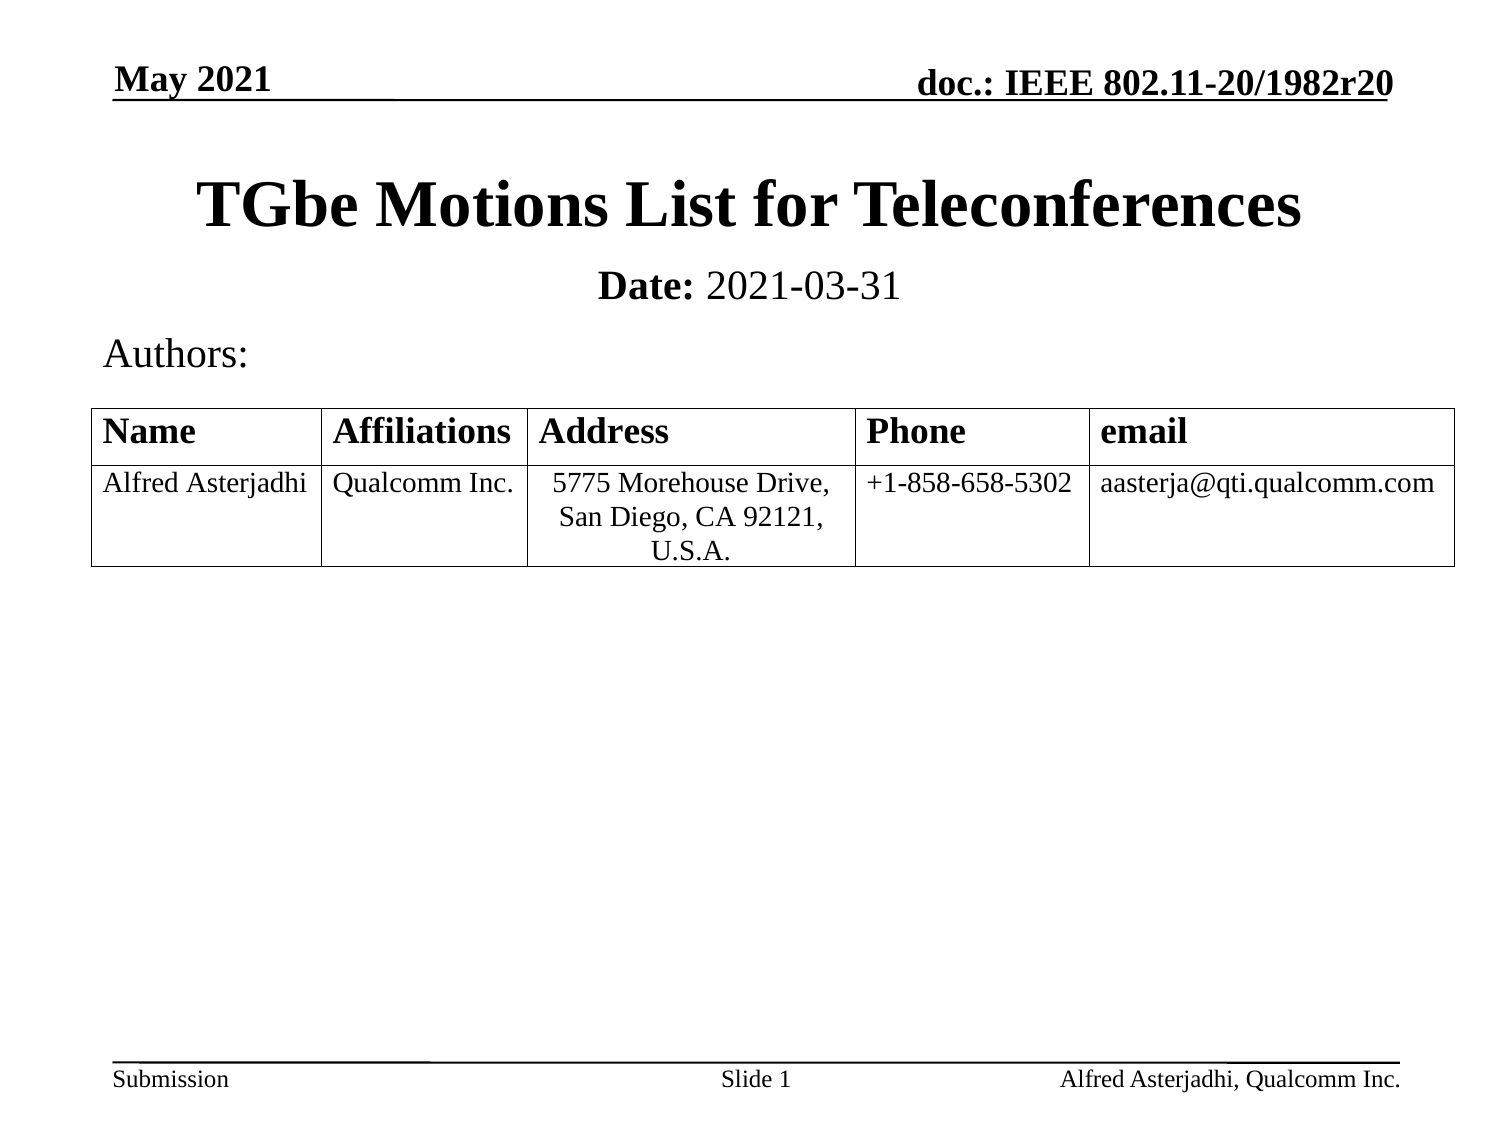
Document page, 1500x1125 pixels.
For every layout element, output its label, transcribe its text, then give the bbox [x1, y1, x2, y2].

slide_number Slide 1 [712, 1061, 800, 1123]
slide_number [114, 54, 493, 100]
list Date: 2021-03-31 [112, 249, 1388, 316]
text_box Authors: [87, 318, 325, 381]
title TGbe Motions List for Teleconferences [112, 112, 1388, 249]
footer Alfred Asterjadhi, Qualcomm Inc. [902, 1061, 1402, 1093]
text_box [75, 407, 1477, 819]
